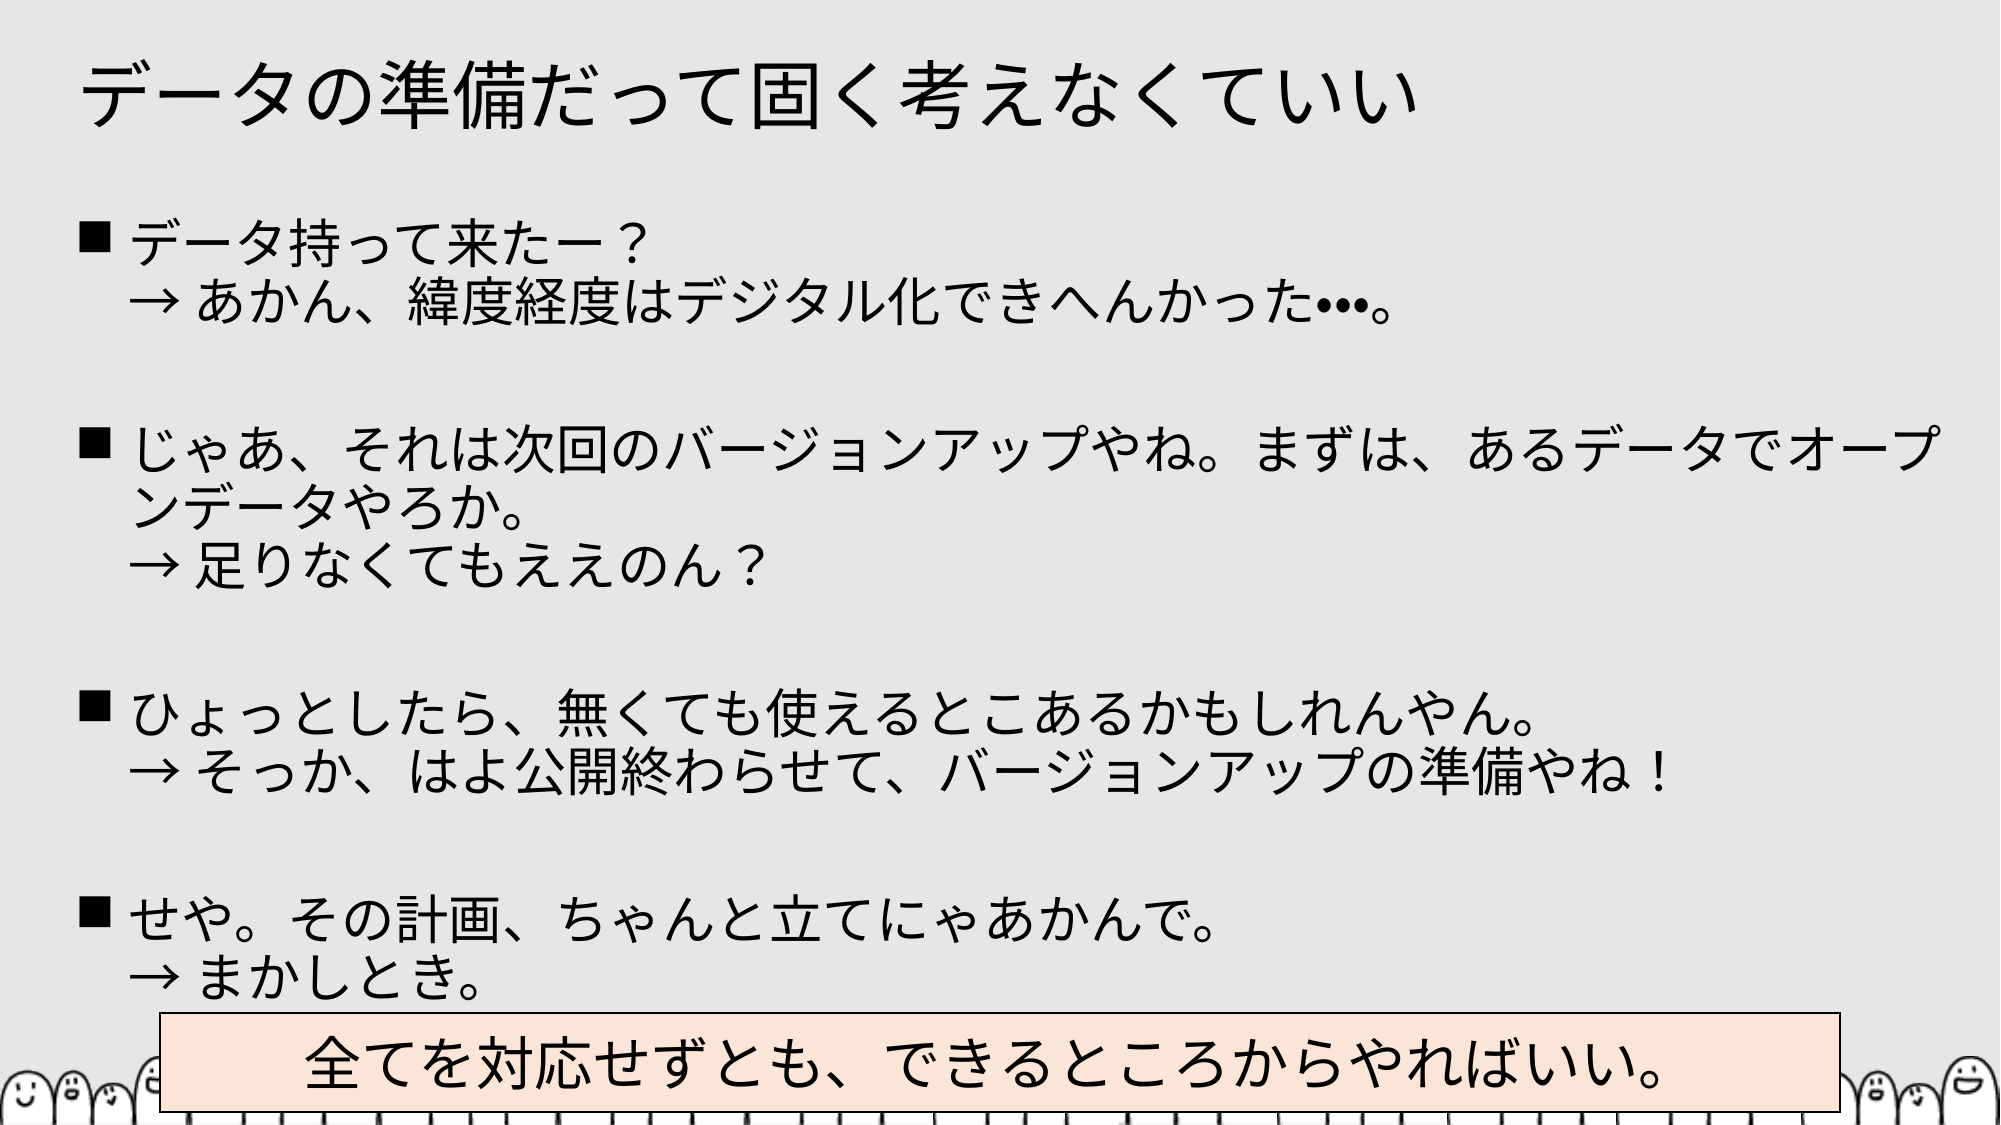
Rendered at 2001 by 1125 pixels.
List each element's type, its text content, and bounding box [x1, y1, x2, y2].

title データの準備だって固く考えなくていい [31, 32, 1969, 167]
text_box 全てを対応せずとも、できるところからやればいい。 [159, 1012, 1841, 1113]
picture [0, 1056, 2000, 1125]
list データ持って来たー？ → あかん、緯度経度はデジタル化できへんかった・・・。 じゃあ、それは次回のバージョンアップやね。まずは、あるデータでオープンデータやろか。 → 足りなくてもええのん？ ひょっとしたら、無くても使えるとこあるかもしれんやん。 → そっか、はよ公開終わらせて、バージョンアップの準備やね！ せや。その計画、ちゃんと立てにゃあかんで。 → まかしとき。 [31, 210, 1969, 1022]
